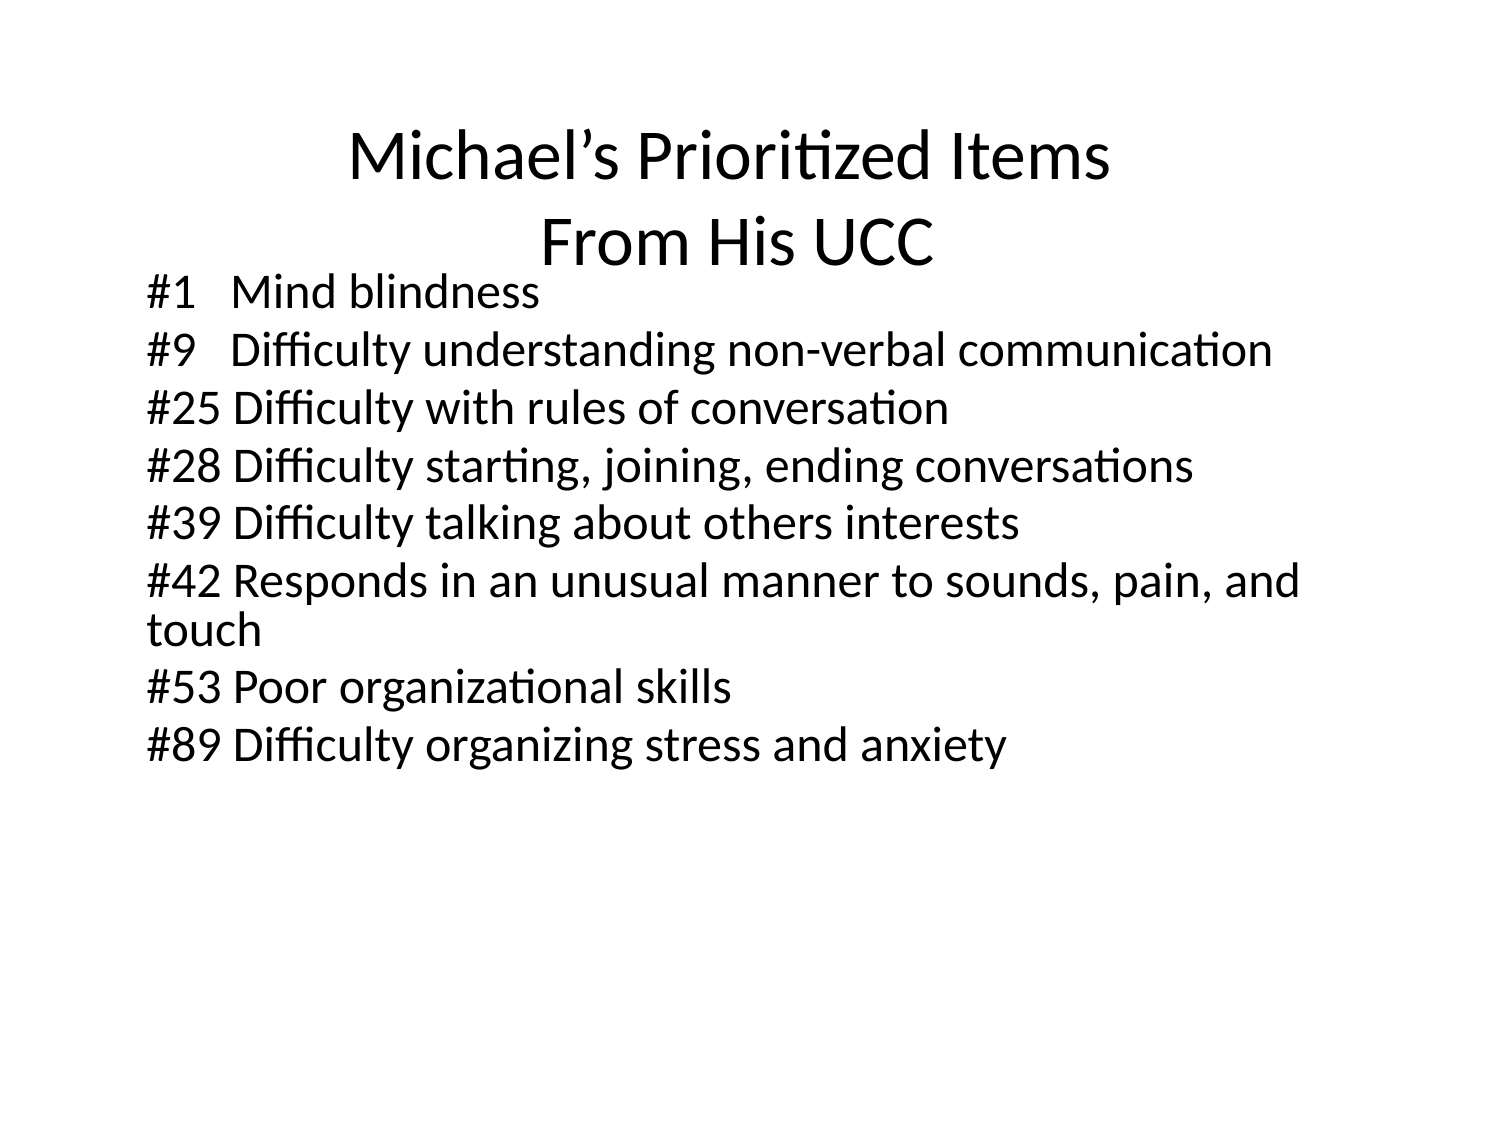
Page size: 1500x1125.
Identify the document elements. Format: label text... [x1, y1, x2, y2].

title Michael’s Prioritized Items From His UCC [87, 99, 1388, 262]
list #1 Mind blindness #9 Difficulty understanding non-verbal communication #25 Difficulty with rules of conversation #28 Difficulty starting, joining, ending conversations #39 Difficulty talking about others interests #42 Responds in an unusual manner to sounds, pain, and touch #53 Poor organizational skills #89 Difficulty organizing stress and anxiety [75, 262, 1425, 1005]
